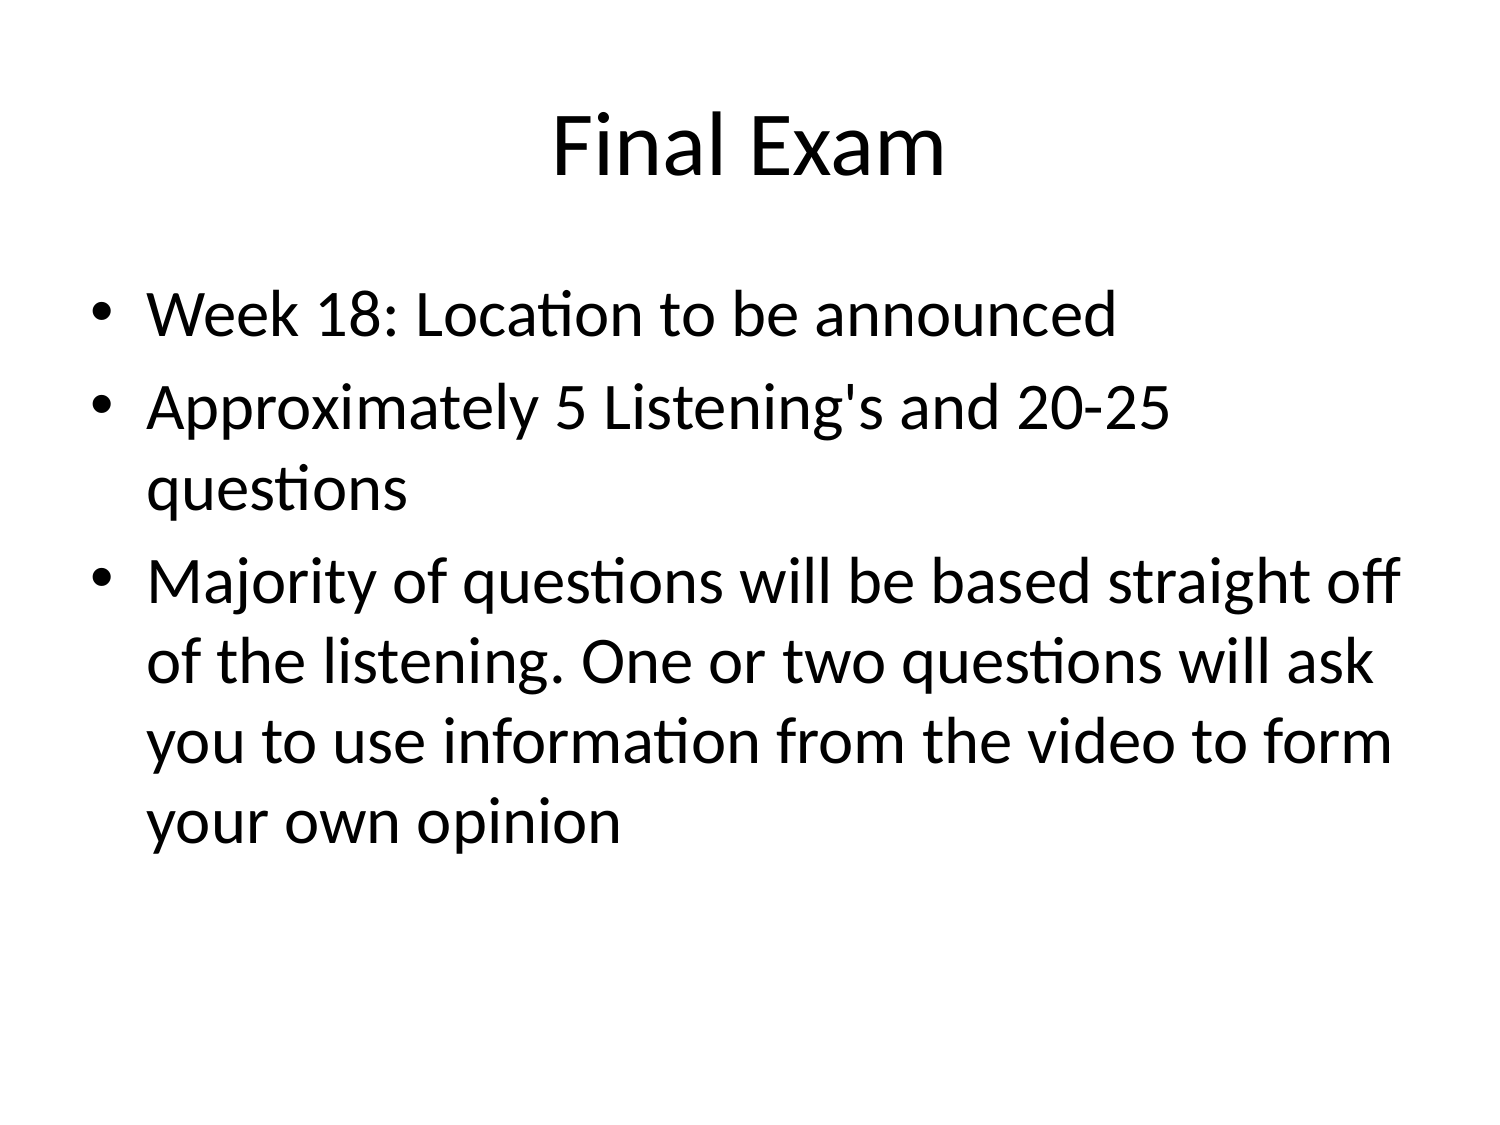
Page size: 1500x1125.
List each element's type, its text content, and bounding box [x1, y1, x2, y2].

list Week 18: Location to be announced Approximately 5 Listening's and 20-25 questions Majority of questions will be based straight off of the listening. One or two questions will ask you to use information from the video to form your own opinion [75, 262, 1425, 1005]
title Final Exam [75, 45, 1425, 233]
